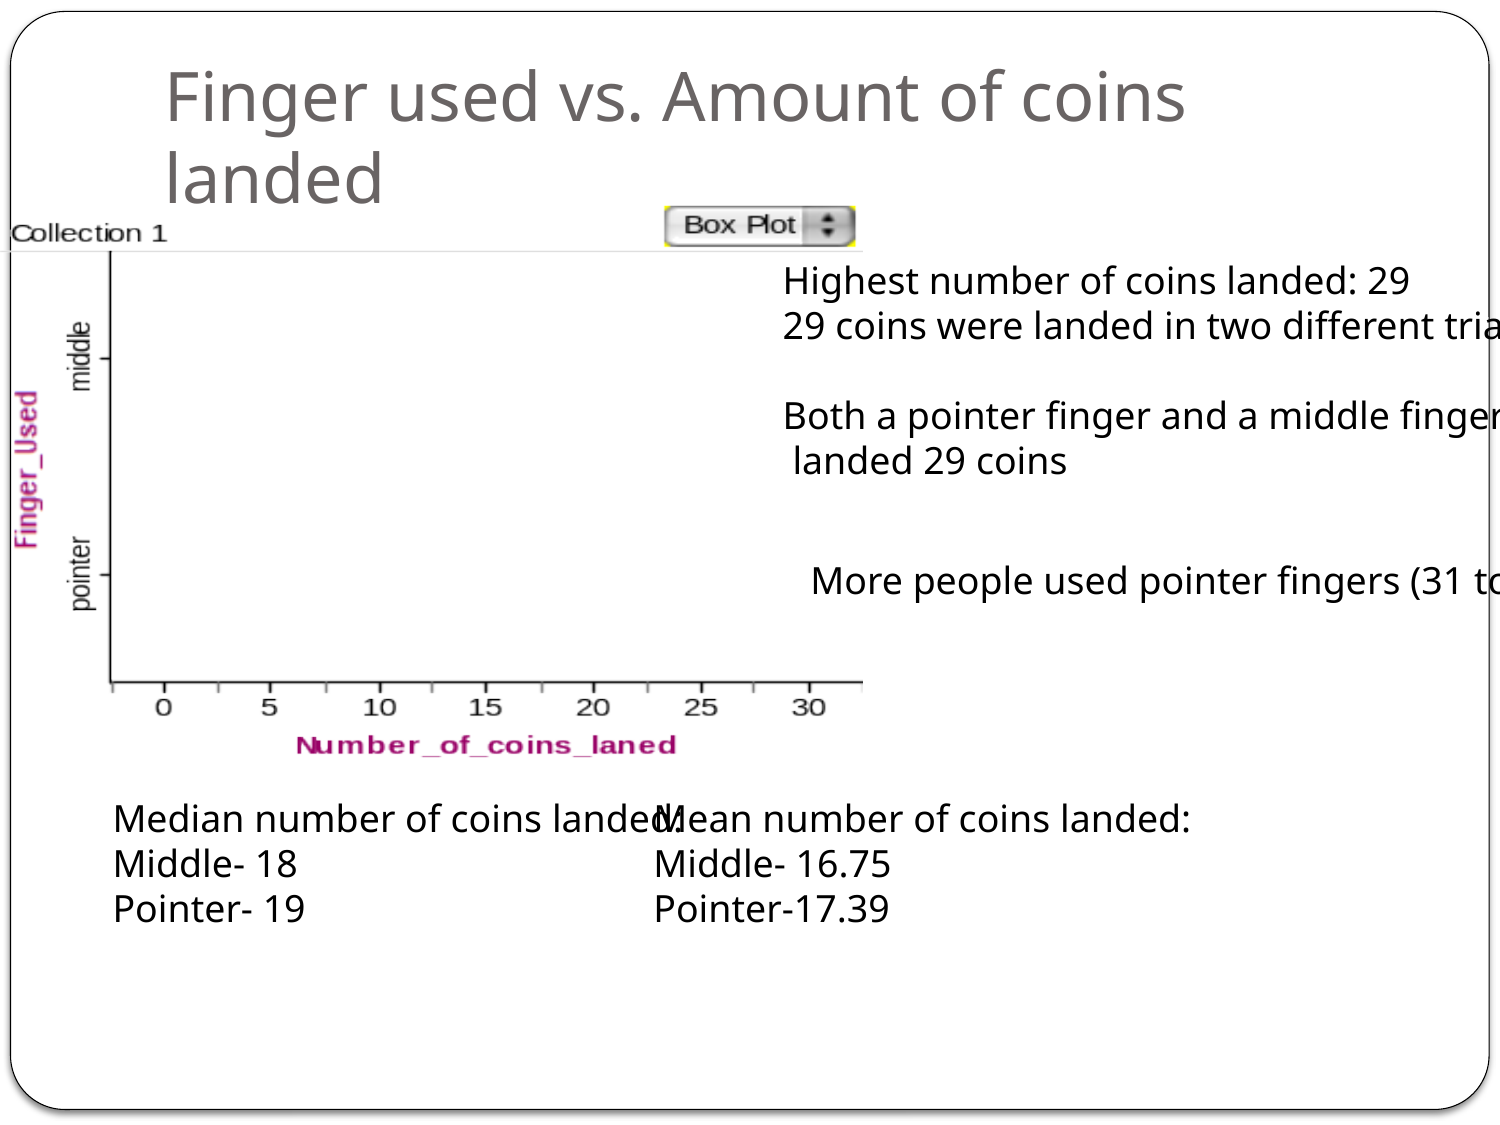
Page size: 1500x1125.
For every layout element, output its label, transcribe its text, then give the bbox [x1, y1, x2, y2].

text_box Mean number of coins landed: Middle- 16.75 Pointer-17.39 [638, 787, 1207, 938]
title Finger used vs. Amount of coins landed [150, 45, 1425, 233]
text_box Median number of coins landed: Middle- 18 Pointer- 19 [97, 787, 638, 938]
text_box More people used pointer fingers (31 to 8) [870, 549, 1500, 655]
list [0, 199, 863, 763]
text_box Highest number of coins landed: 29 29 coins were landed in two different trials Both a pointer finger and a middle finger landed 29 coins [870, 249, 1500, 490]
